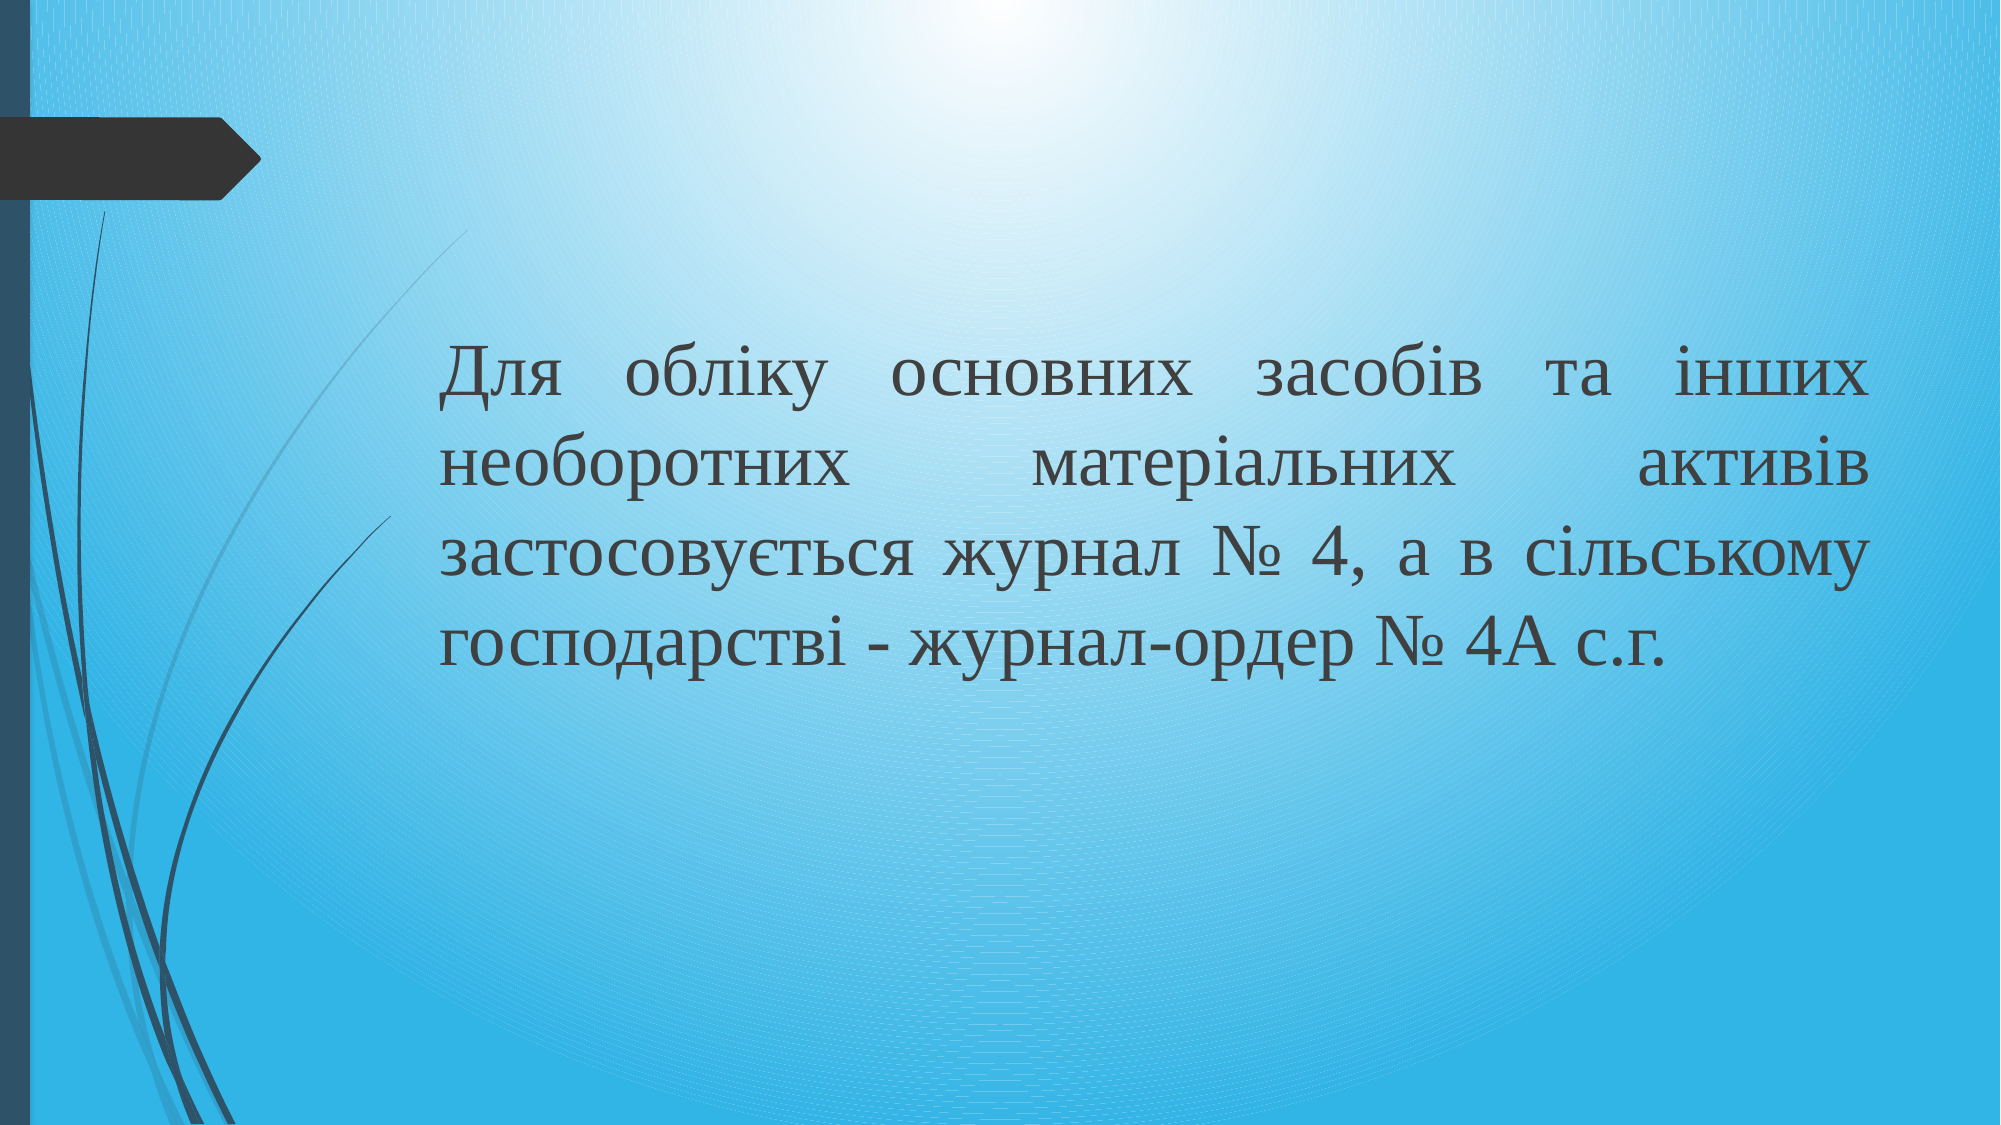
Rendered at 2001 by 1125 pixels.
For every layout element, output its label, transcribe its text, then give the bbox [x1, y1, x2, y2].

list Для обліку основних засобів та інших необоротних матеріальних активів застосовується журнал № 4, а в сільському господарстві - журнал-ордер № 4А с.г. [424, 312, 1888, 933]
